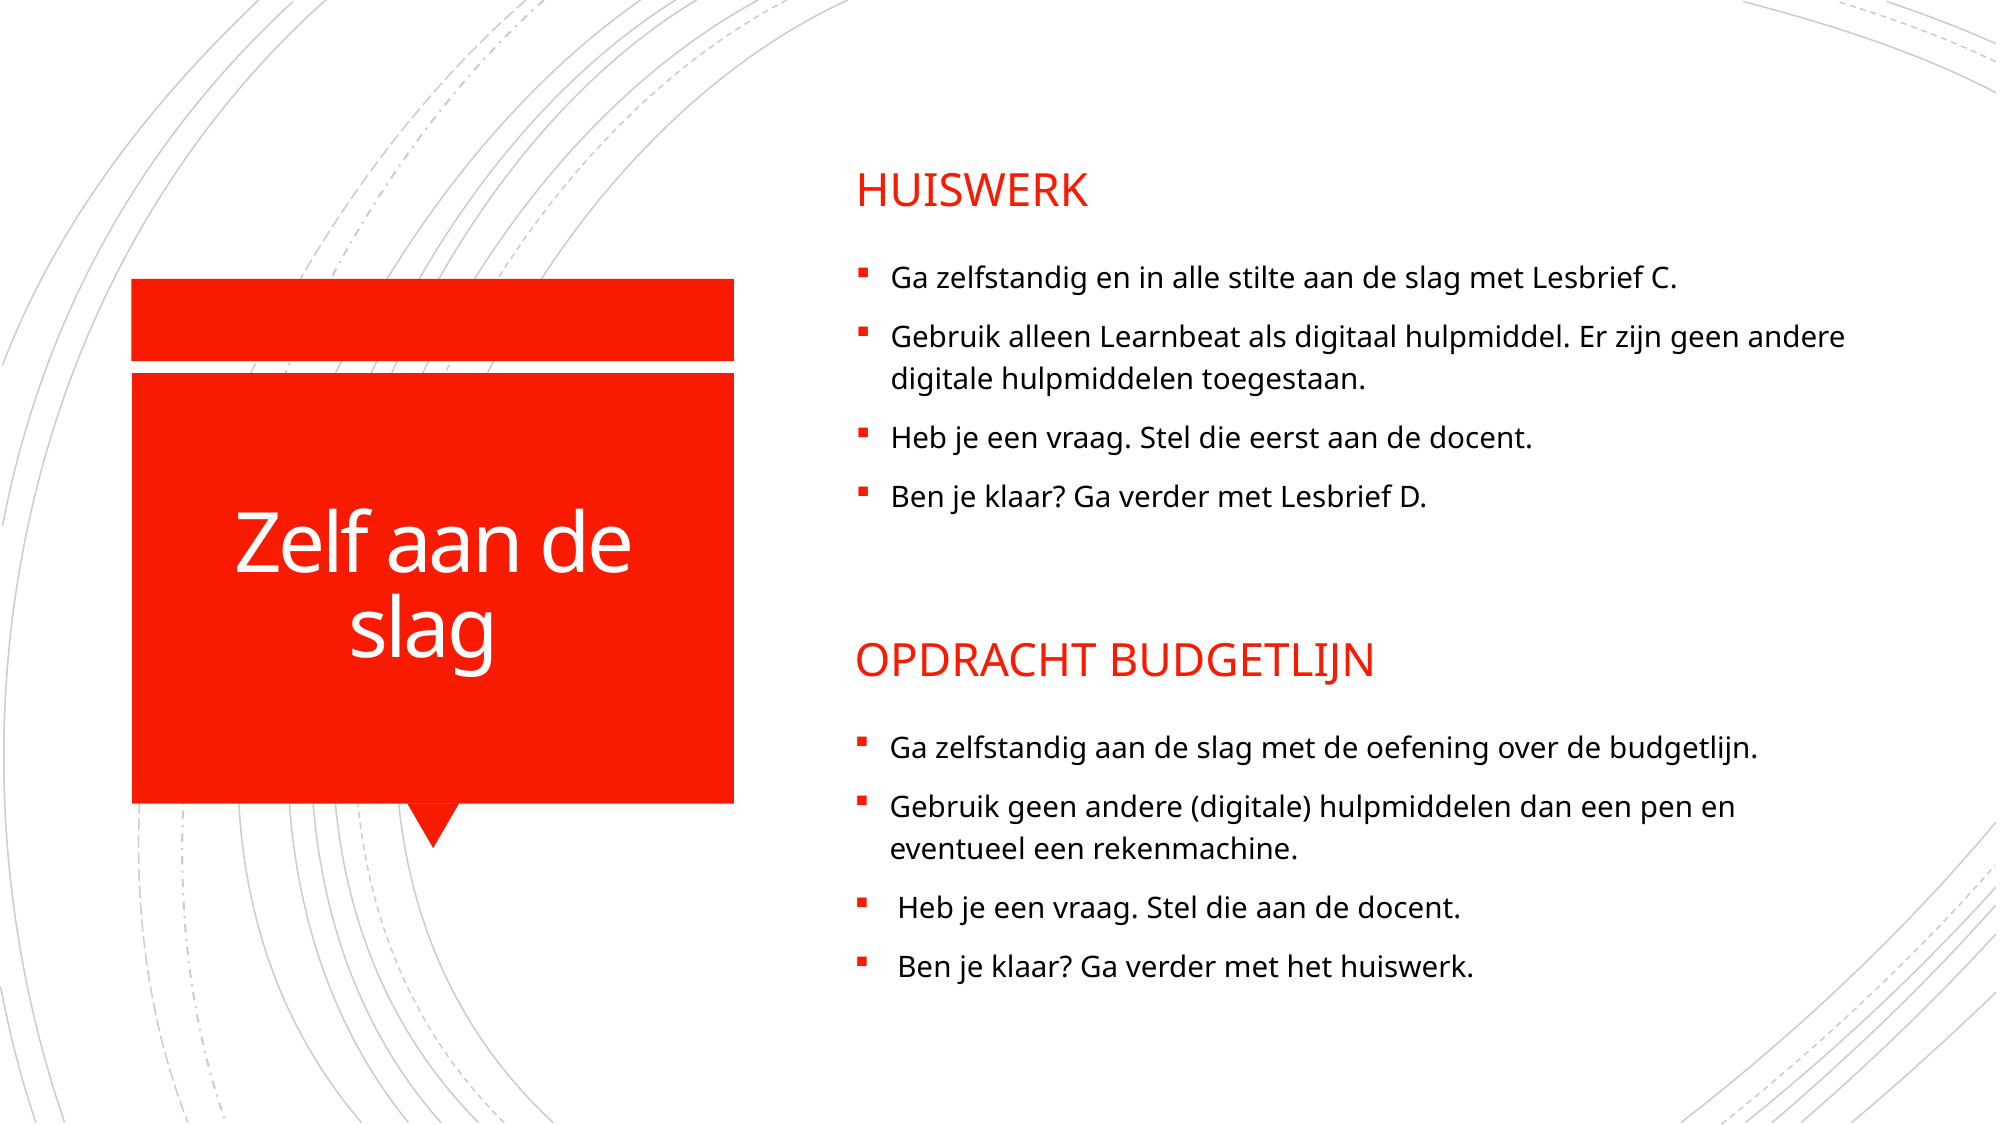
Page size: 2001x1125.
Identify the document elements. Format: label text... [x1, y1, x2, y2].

list Huiswerk [840, 131, 1869, 244]
list Ga zelfstandig aan de slag met de oefening over de budgetlijn. Gebruik geen andere (digitale) hulpmiddelen dan een pen en eventueel een rekenmachine. Heb je een vraag. Stel die aan de docent. Ben je klaar? Ga verder met het huiswerk. [839, 713, 1868, 994]
list Opdracht Budgetlijn [839, 601, 1868, 713]
list Ga zelfstandig en in alle stilte aan de slag met Lesbrief C. Gebruik alleen Learnbeat als digitaal hulpmiddel. Er zijn geen andere digitale hulpmiddelen toegestaan. Heb je een vraag. Stel die eerst aan de docent. Ben je klaar? Ga verder met Lesbrief D. [840, 244, 1869, 523]
title Zelf aan de slag [145, 387, 721, 792]
